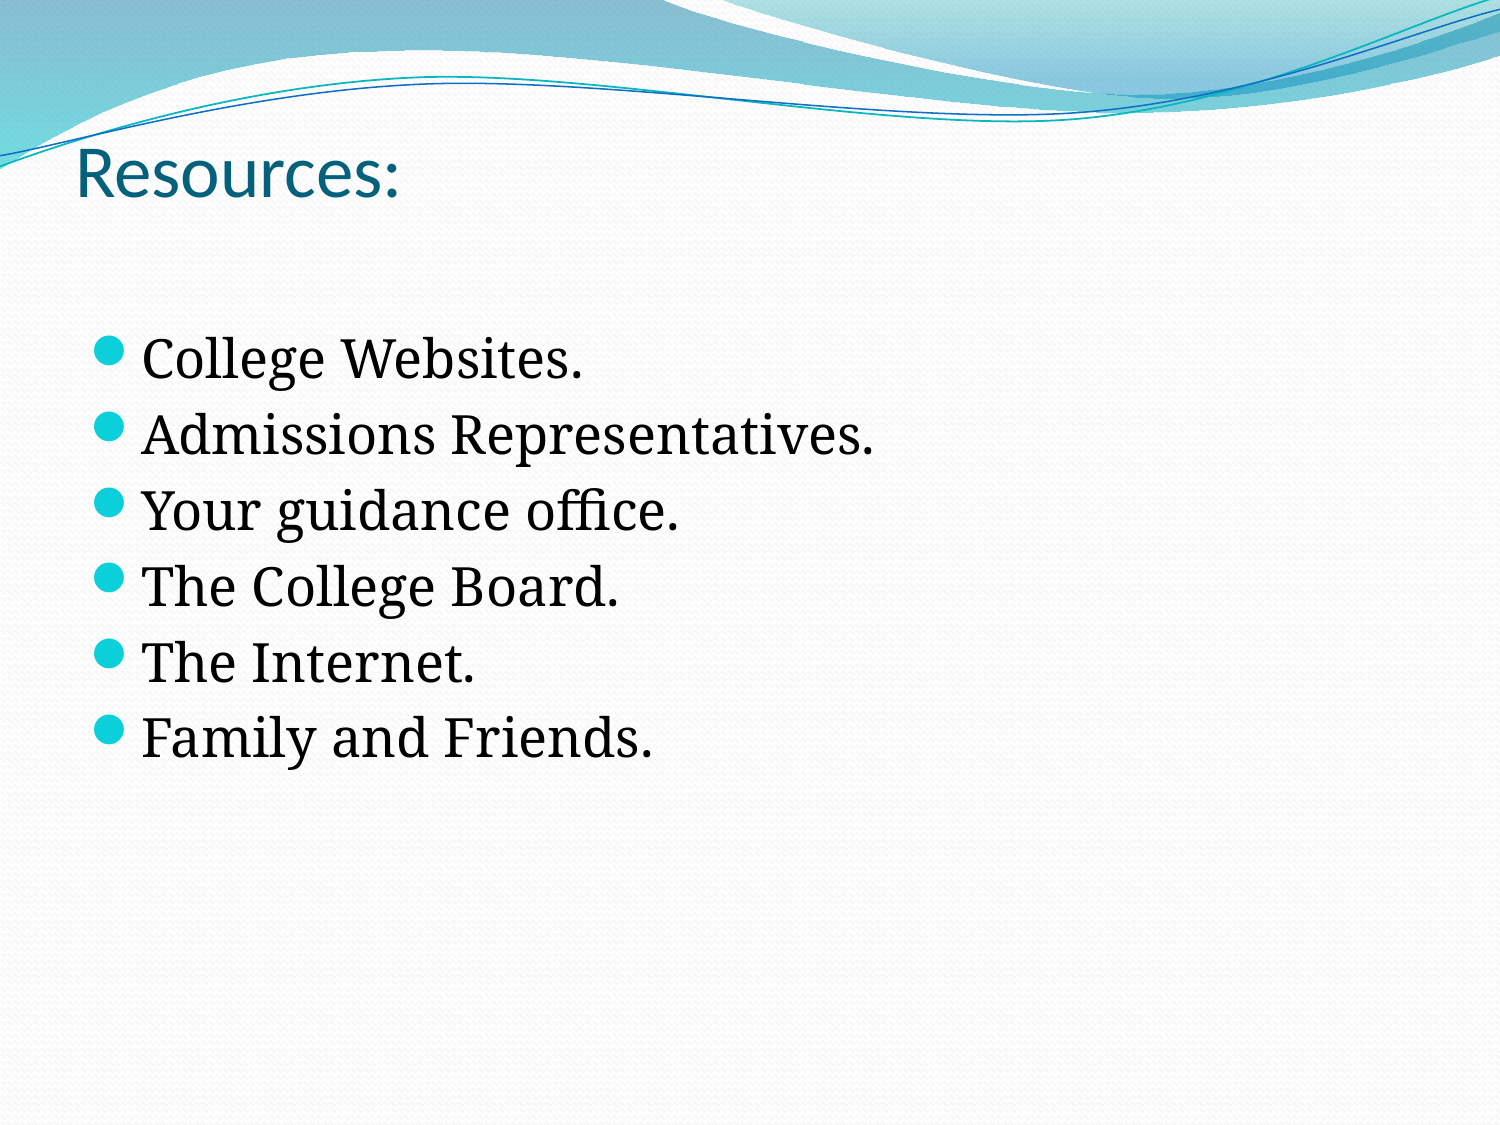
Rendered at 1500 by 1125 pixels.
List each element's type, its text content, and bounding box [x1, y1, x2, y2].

list College Websites. Admissions Representatives. Your guidance office. The College Board. The Internet. Family and Friends. [75, 317, 1425, 1038]
title Resources: [75, 115, 1425, 303]
